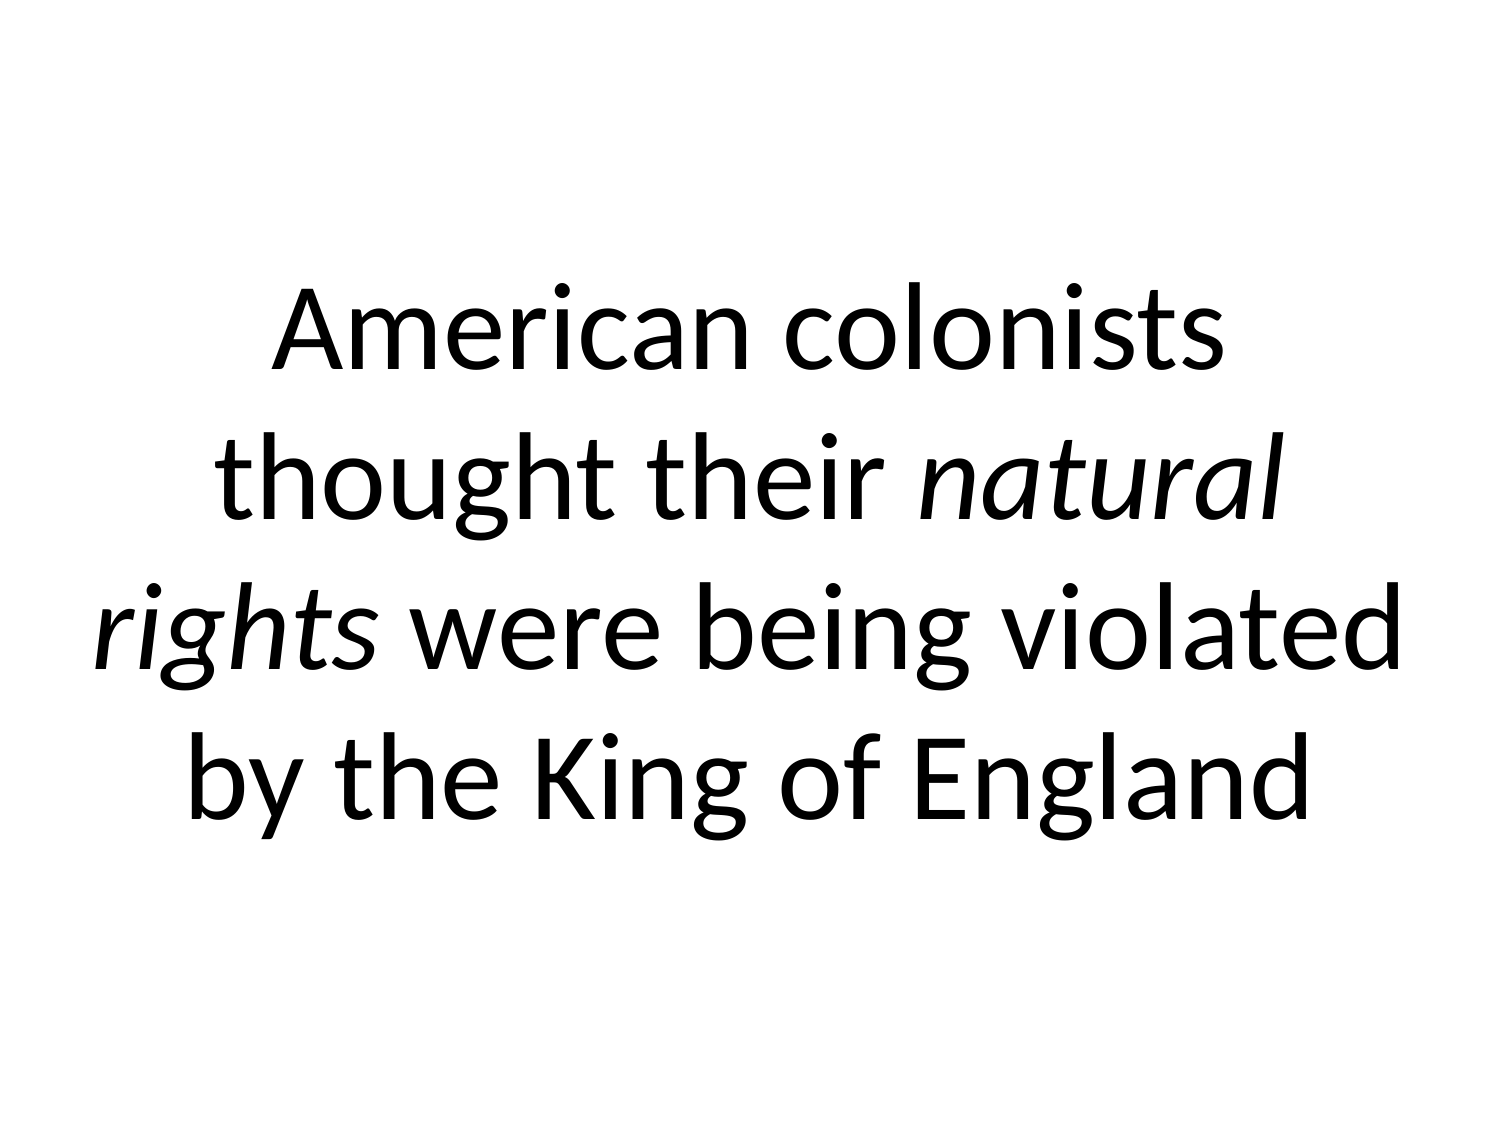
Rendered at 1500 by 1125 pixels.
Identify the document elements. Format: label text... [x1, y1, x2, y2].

title American colonists thought their natural rights were being violated by the King of England [75, 140, 1425, 949]
